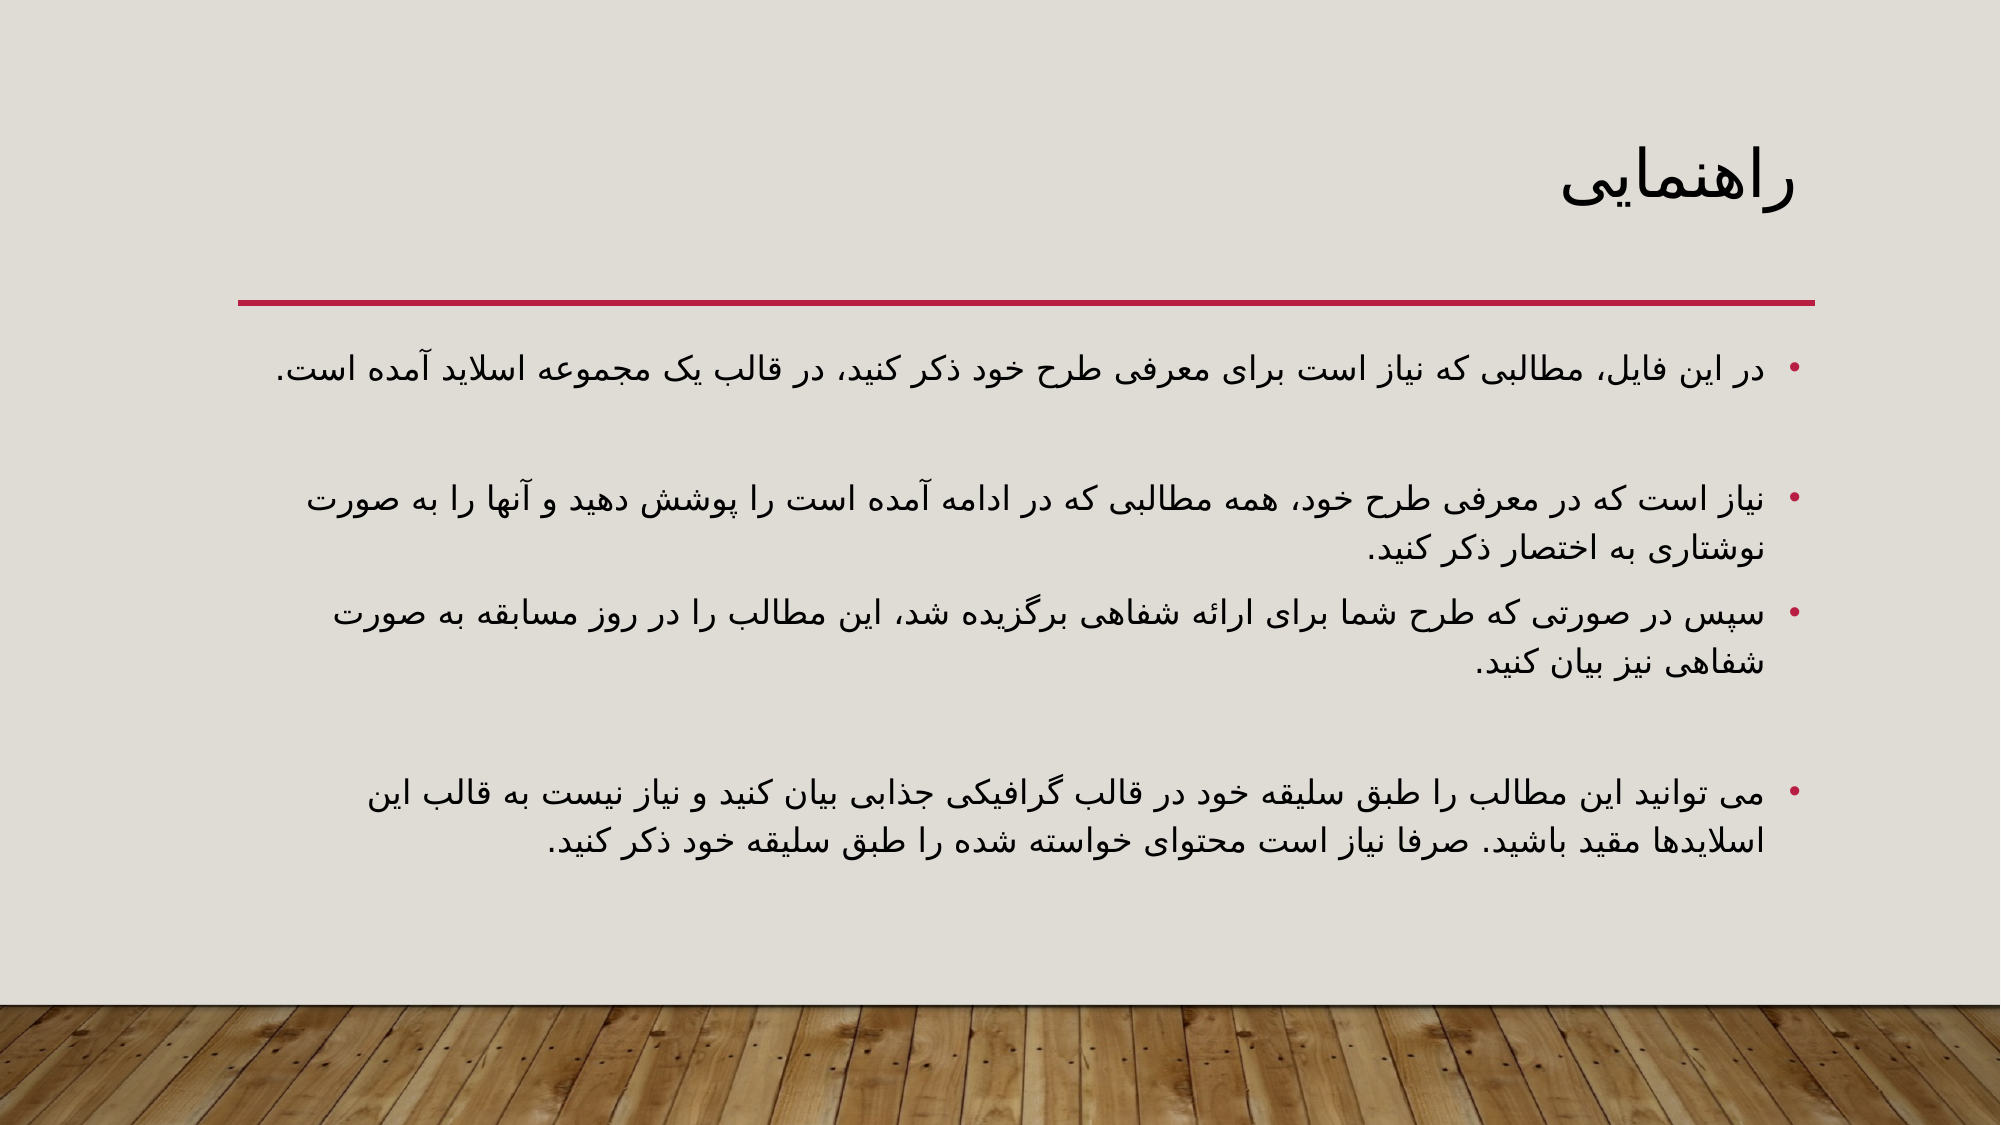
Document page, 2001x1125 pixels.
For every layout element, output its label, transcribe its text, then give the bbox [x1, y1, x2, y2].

picture [0, 1005, 2000, 1125]
list در این فایل، مطالبی که نیاز است برای معرفی طرح خود ذکر کنید، در قالب یک مجموعه اسلاید آمده است. نیاز است که در معرفی طرح خود، همه مطالبی که در ادامه آمده است را پوشش دهید و آنها را به صورت نوشتاری به اختصار ذکر کنید. سپس در صورتی که طرح شما برای ارائه شفاهی برگزیده شد، این مطالب را در روز مسابقه به صورت شفاهی نیز بیان کنید. می توانید این مطالب را طبق سلیقه خود در قالب گرافیکی جذابی بیان کنید و نیاز نیست به قالب این اسلایدها مقید باشید. صرفا نیاز است محتوای خواسته شده را طبق سلیقه خود ذکر کنید. [238, 330, 1814, 897]
title راهنمایی [238, 131, 1814, 305]
